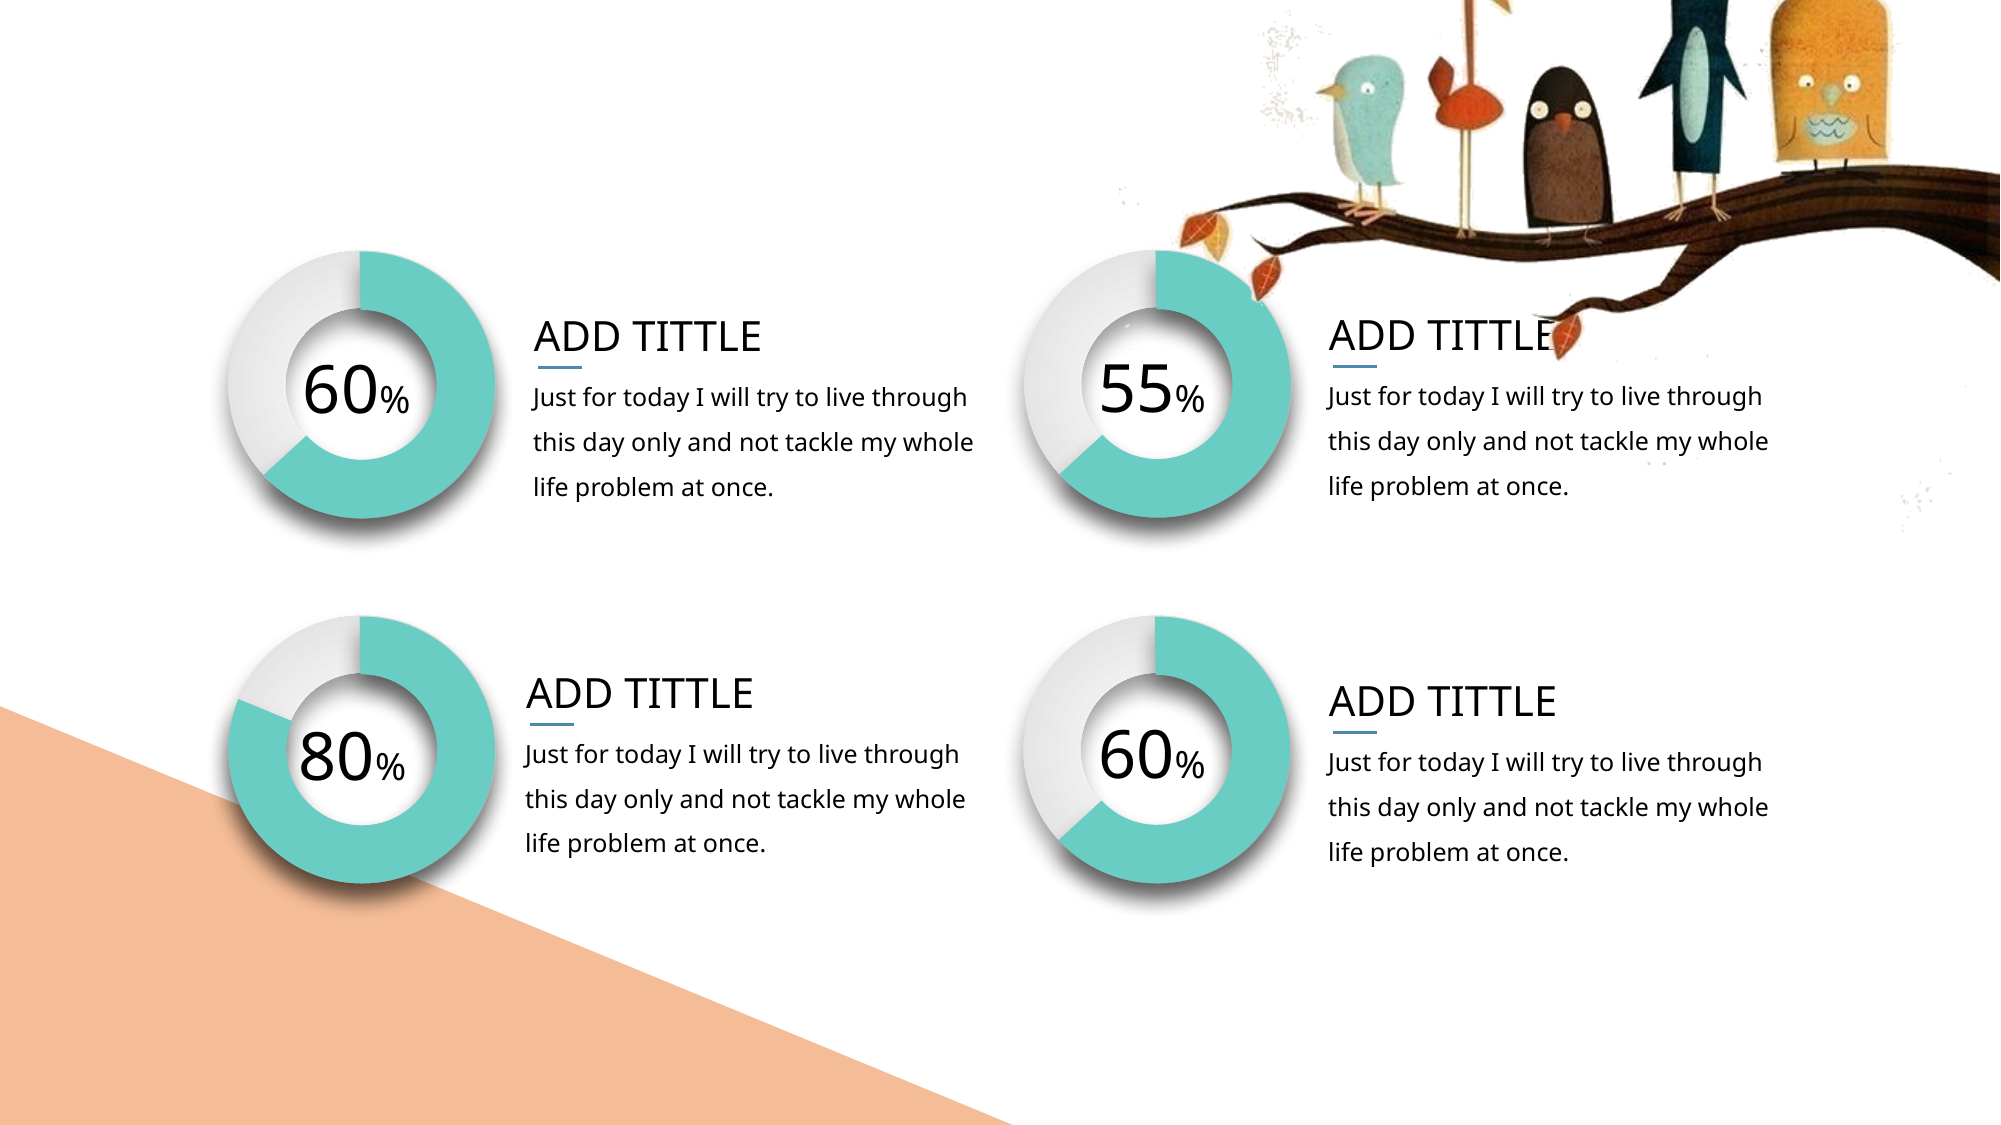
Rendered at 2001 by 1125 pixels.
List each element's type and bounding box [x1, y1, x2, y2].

text_box [228, 615, 1021, 884]
text_box [1023, 615, 1824, 884]
text_box [1024, 249, 1119, 518]
text_box [0, 705, 1016, 1125]
picture [1119, 0, 2000, 561]
text_box [228, 250, 1029, 519]
